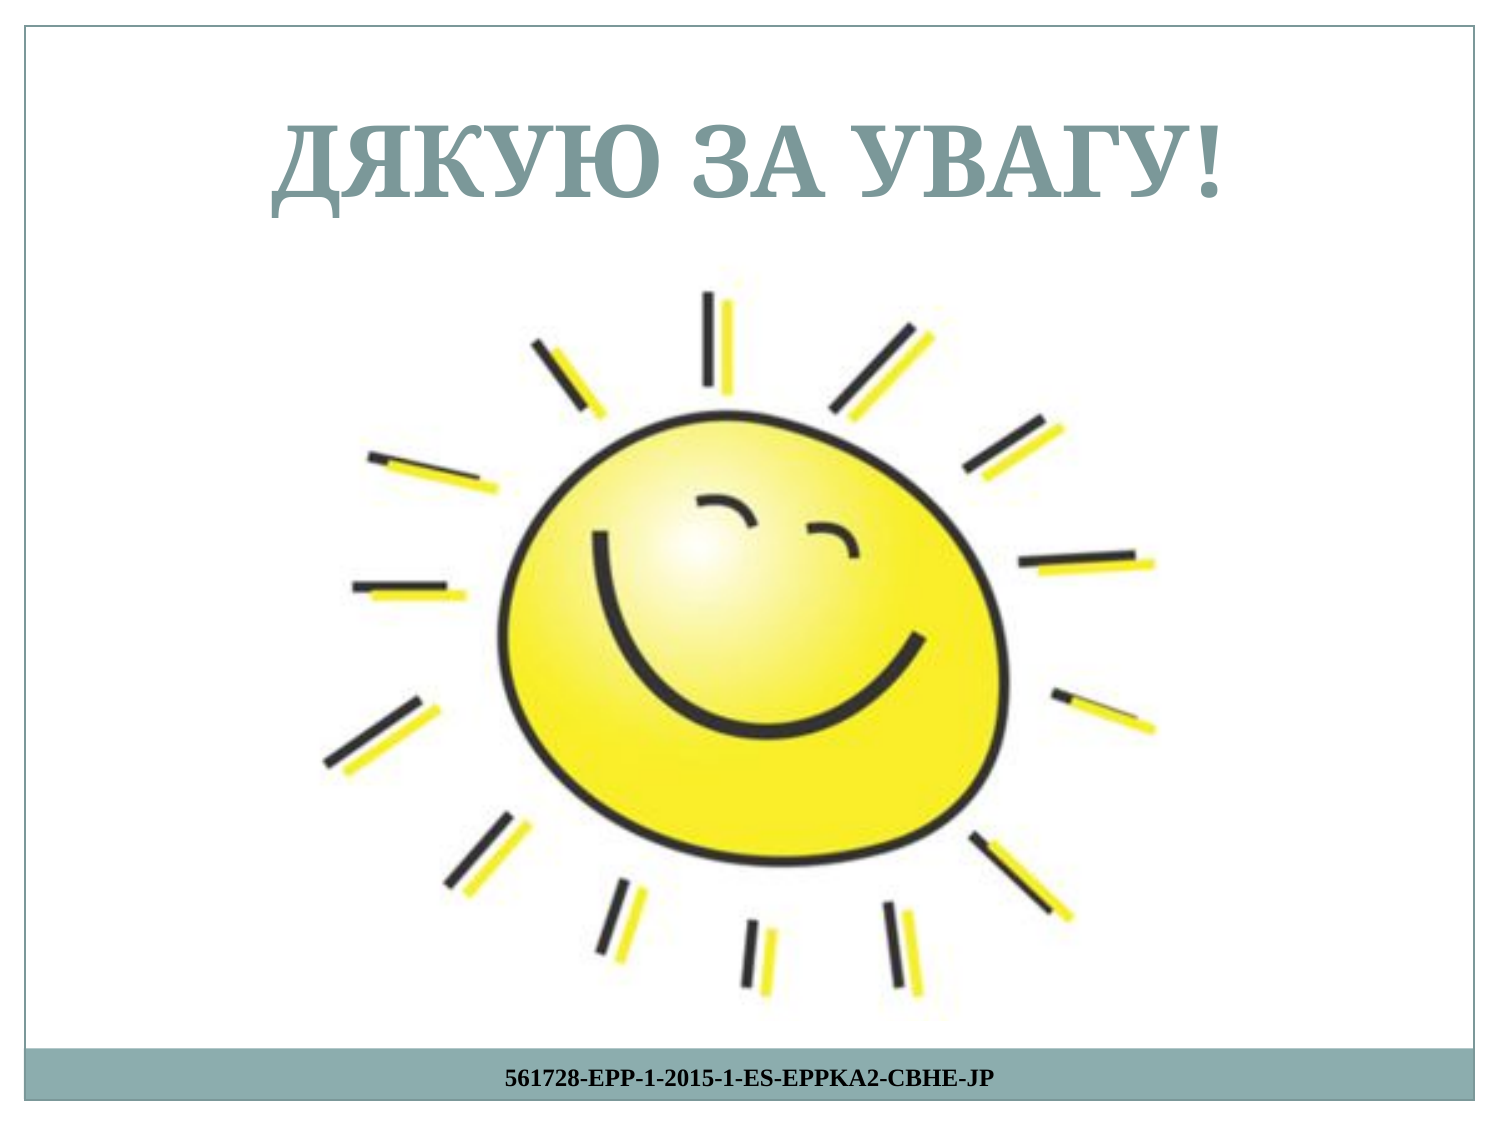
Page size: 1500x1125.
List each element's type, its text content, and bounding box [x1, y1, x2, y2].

text_box ДЯКУЮ ЗА УВАГУ! [50, 89, 1450, 215]
picture [297, 255, 1203, 1021]
text_box 561728-EPP-1-2015-1-ES-EPPKA2-CBHE-JP [29, 1034, 1471, 1118]
